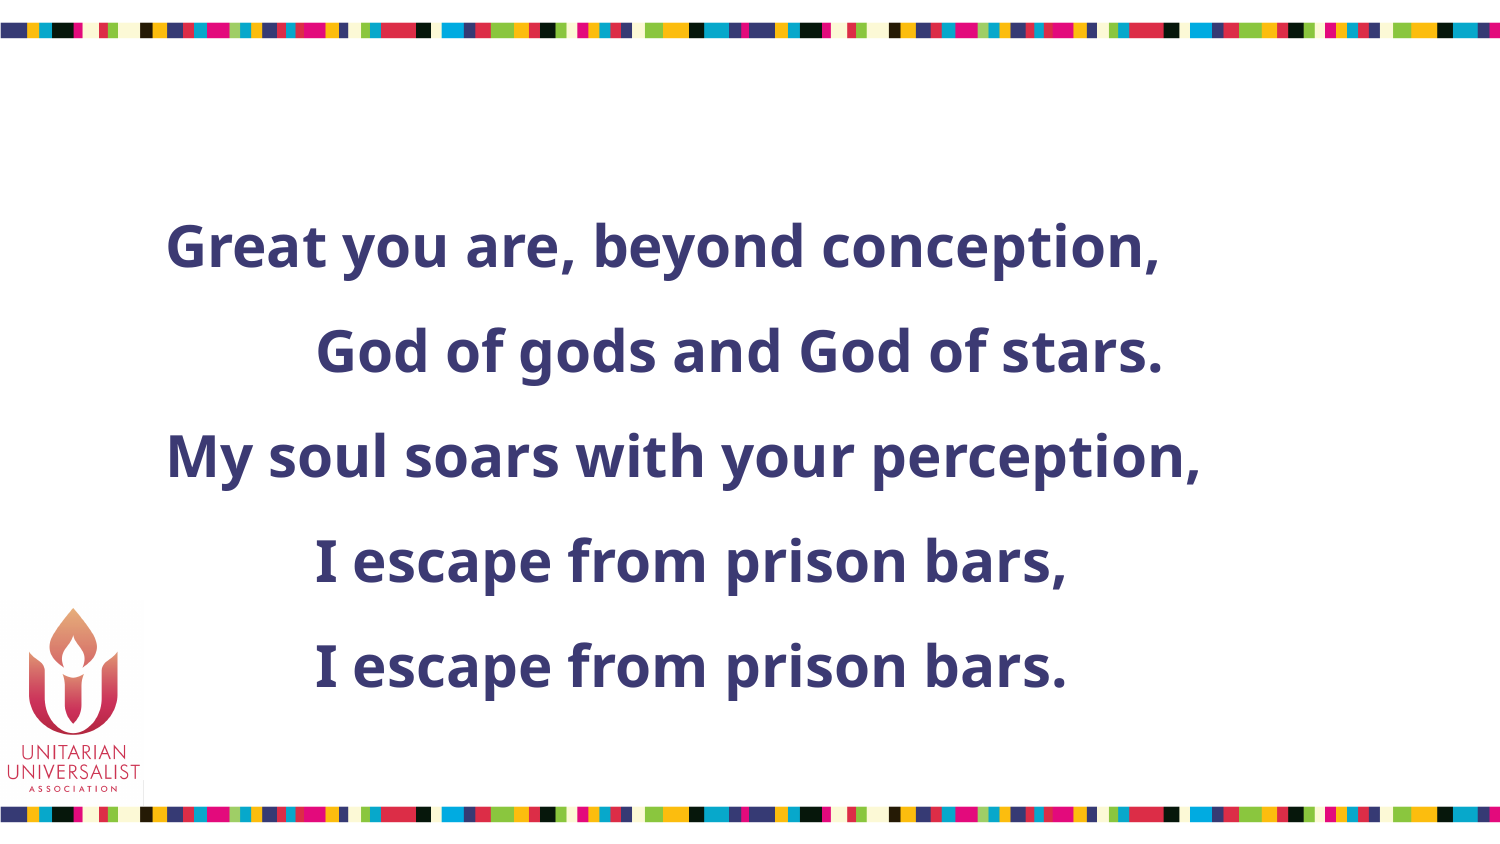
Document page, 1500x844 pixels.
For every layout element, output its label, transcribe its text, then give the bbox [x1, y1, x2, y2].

picture [0, 22, 1500, 40]
text_box Great you are, beyond conception, God of gods and God of stars. My soul soars with your perception, I escape from prison bars, I escape from prison bars. [150, 159, 1402, 714]
picture [0, 600, 1500, 824]
